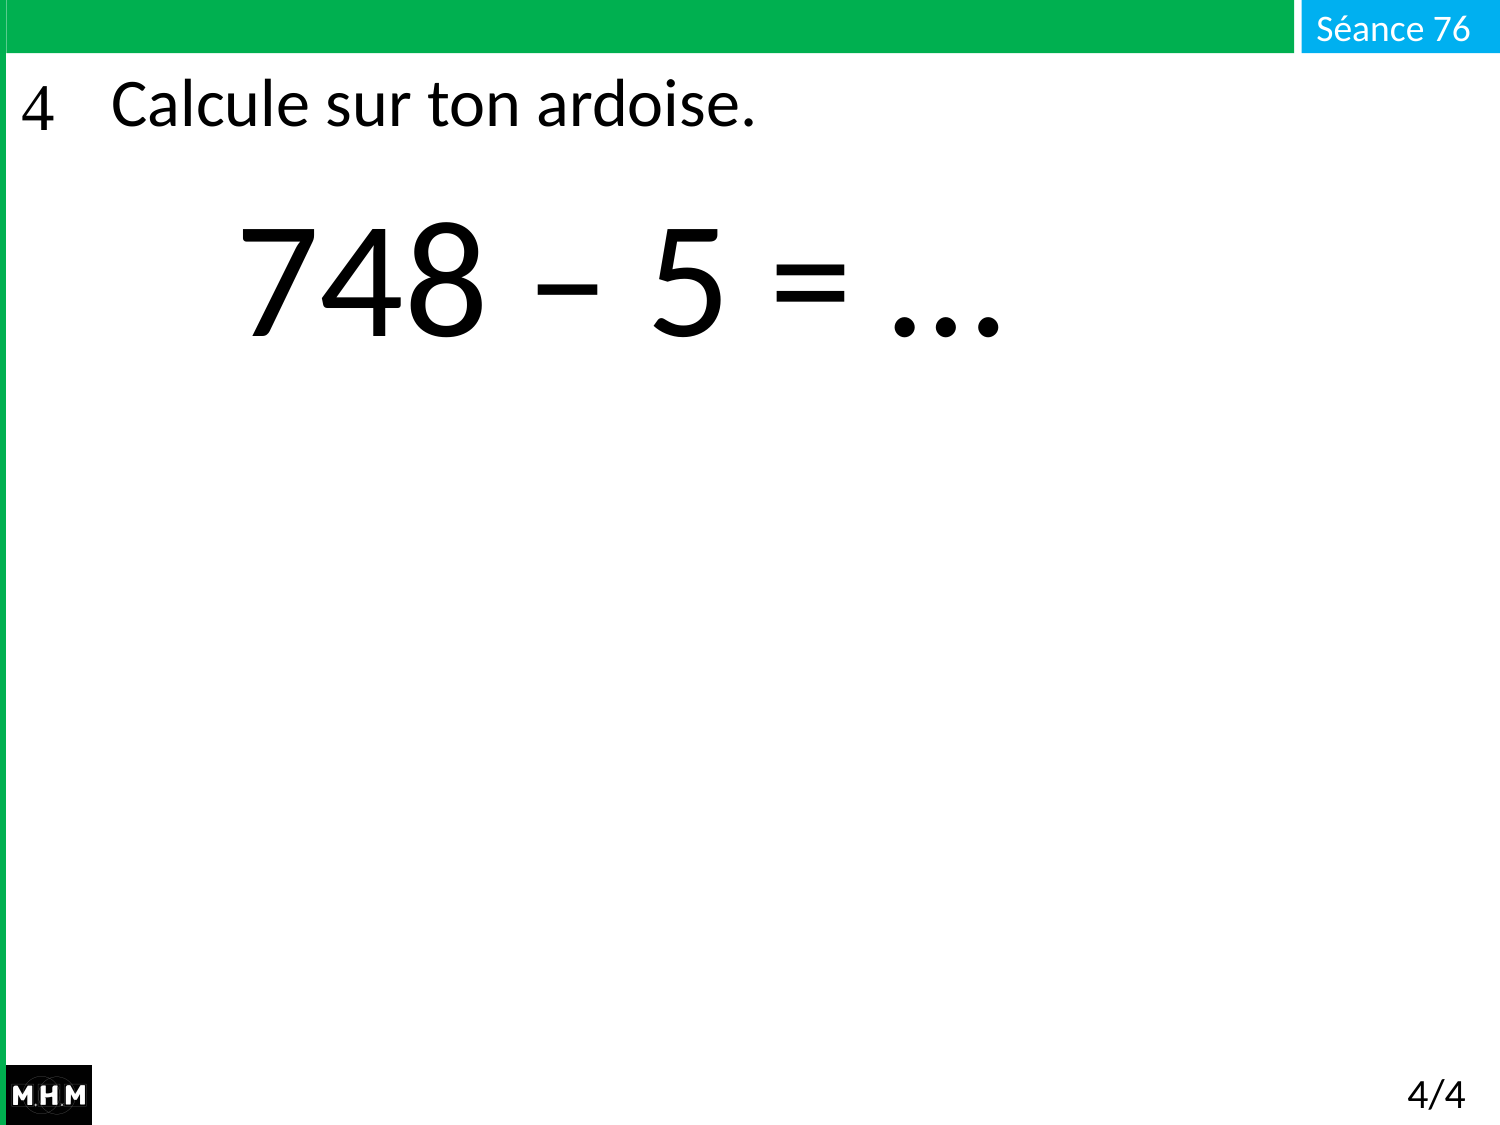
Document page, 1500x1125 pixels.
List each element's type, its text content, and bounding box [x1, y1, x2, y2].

list 4/4 [1373, 1064, 1500, 1125]
title Calcule sur ton ardoise. [96, 60, 1391, 150]
picture [6, 1065, 92, 1125]
text_box 748 – 5 = … [220, 162, 1227, 377]
